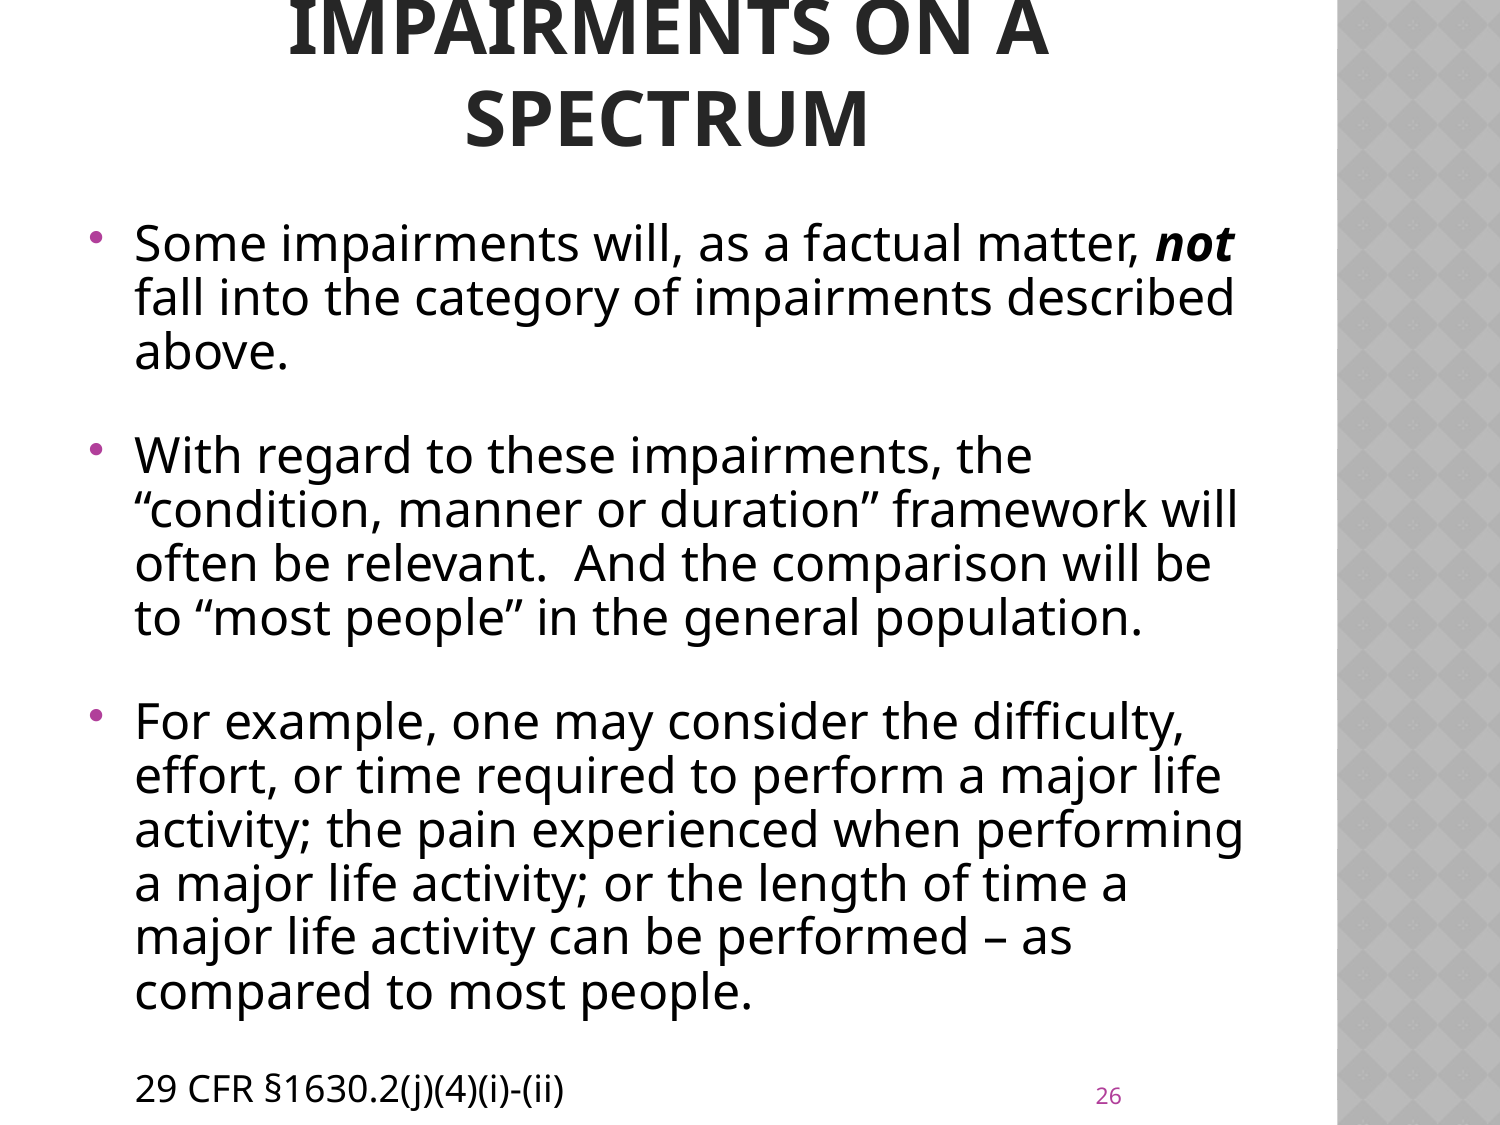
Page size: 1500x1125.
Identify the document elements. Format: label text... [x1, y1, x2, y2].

list Some impairments will, as a factual matter, not fall into the category of impairments described above. With regard to these impairments, the “condition, manner or duration” framework will often be relevant. And the comparison will be to “most people” in the general population. For example, one may consider the difficulty, effort, or time required to perform a major life activity; the pain experienced when performing a major life activity; or the length of time a major life activity can be performed – as compared to most people. 29 CFR §1630.2(j)(4)(i)-(ii) [74, 210, 1263, 1087]
title Impairments on a spectrum [74, 0, 1263, 163]
slide_number 26 [1025, 1075, 1123, 1113]
